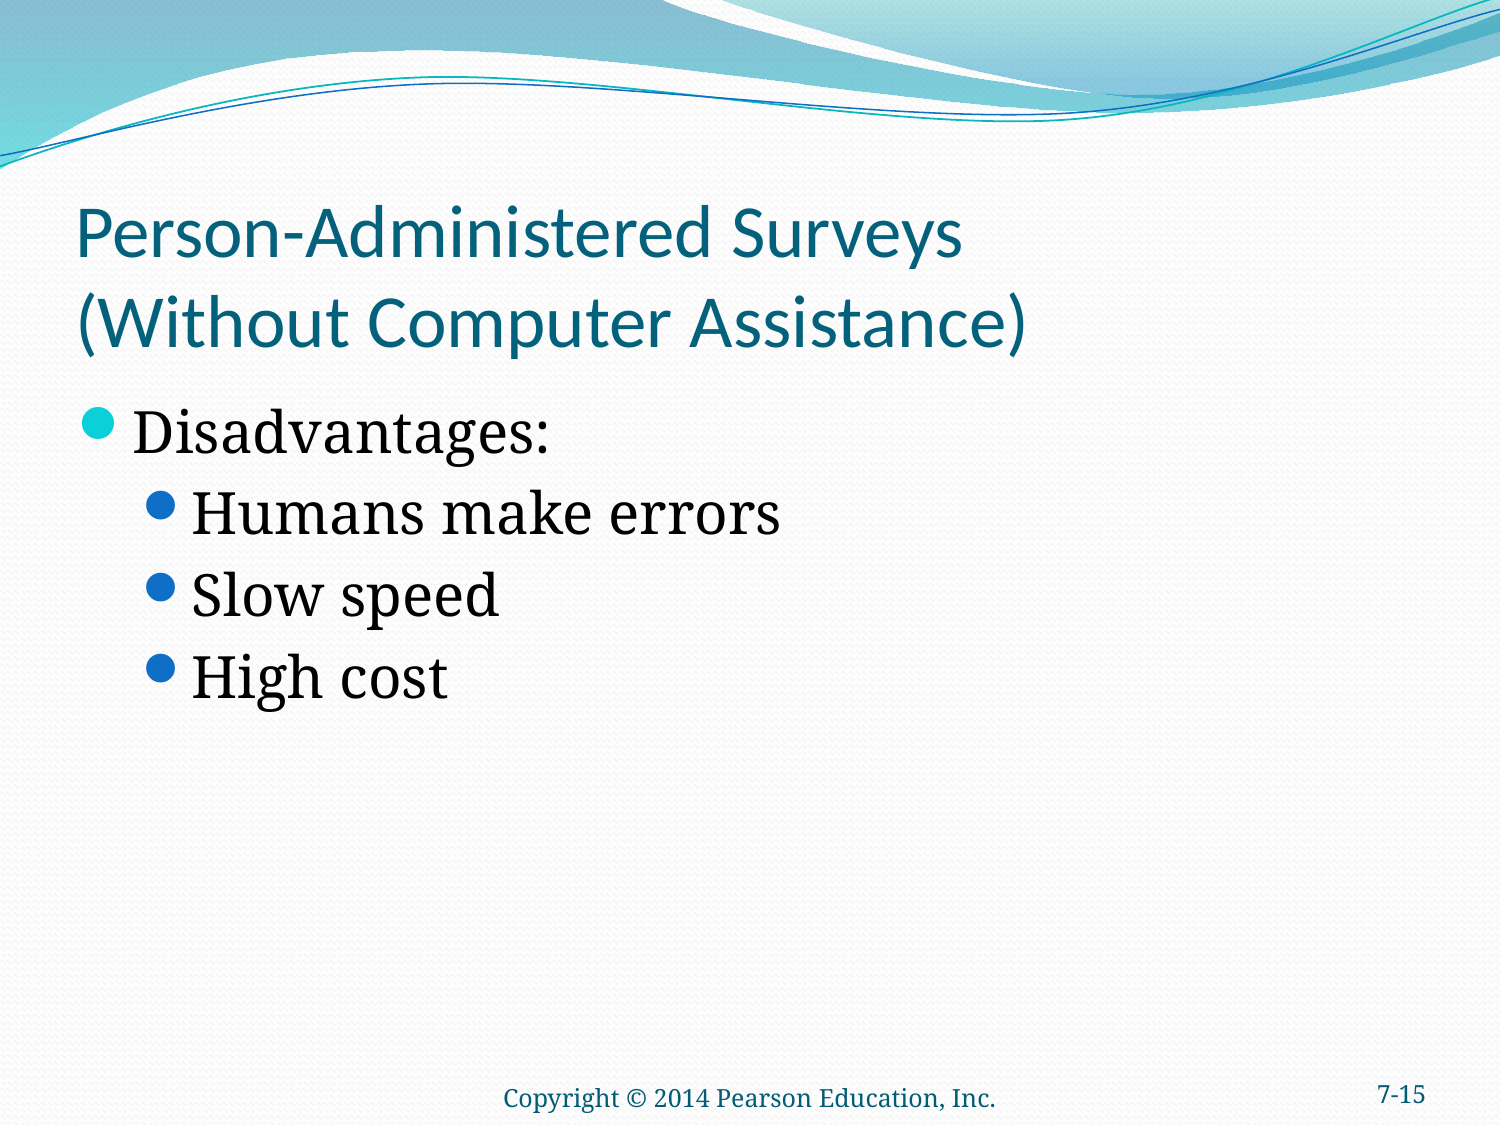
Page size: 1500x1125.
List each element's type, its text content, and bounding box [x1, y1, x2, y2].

list Disadvantages: Humans make errors Slow speed High cost [62, 387, 1413, 1108]
title Person-Administered Surveys (Without Computer Assistance) [74, 174, 1426, 363]
